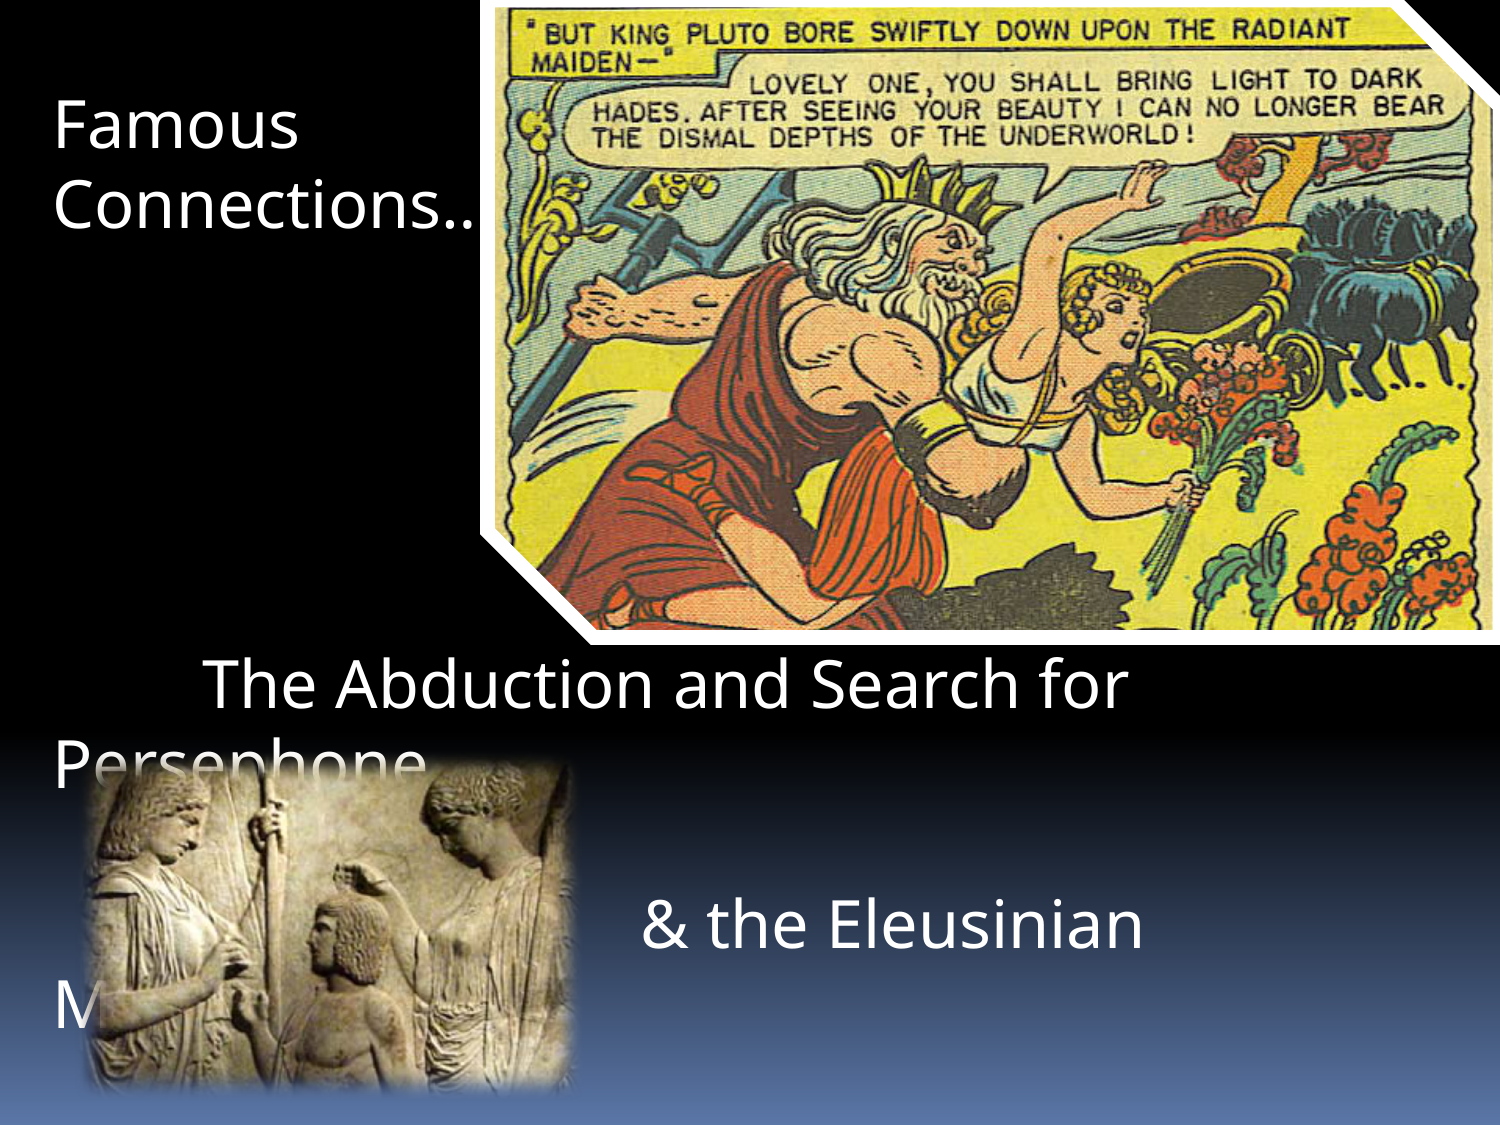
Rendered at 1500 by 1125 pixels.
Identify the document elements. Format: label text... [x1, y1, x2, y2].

text_box Famous Connections… The Abduction and Search for Persephone & the Eleusinian Mysteries [37, 74, 1475, 1050]
picture [74, 749, 585, 1101]
picture [487, 0, 1500, 638]
